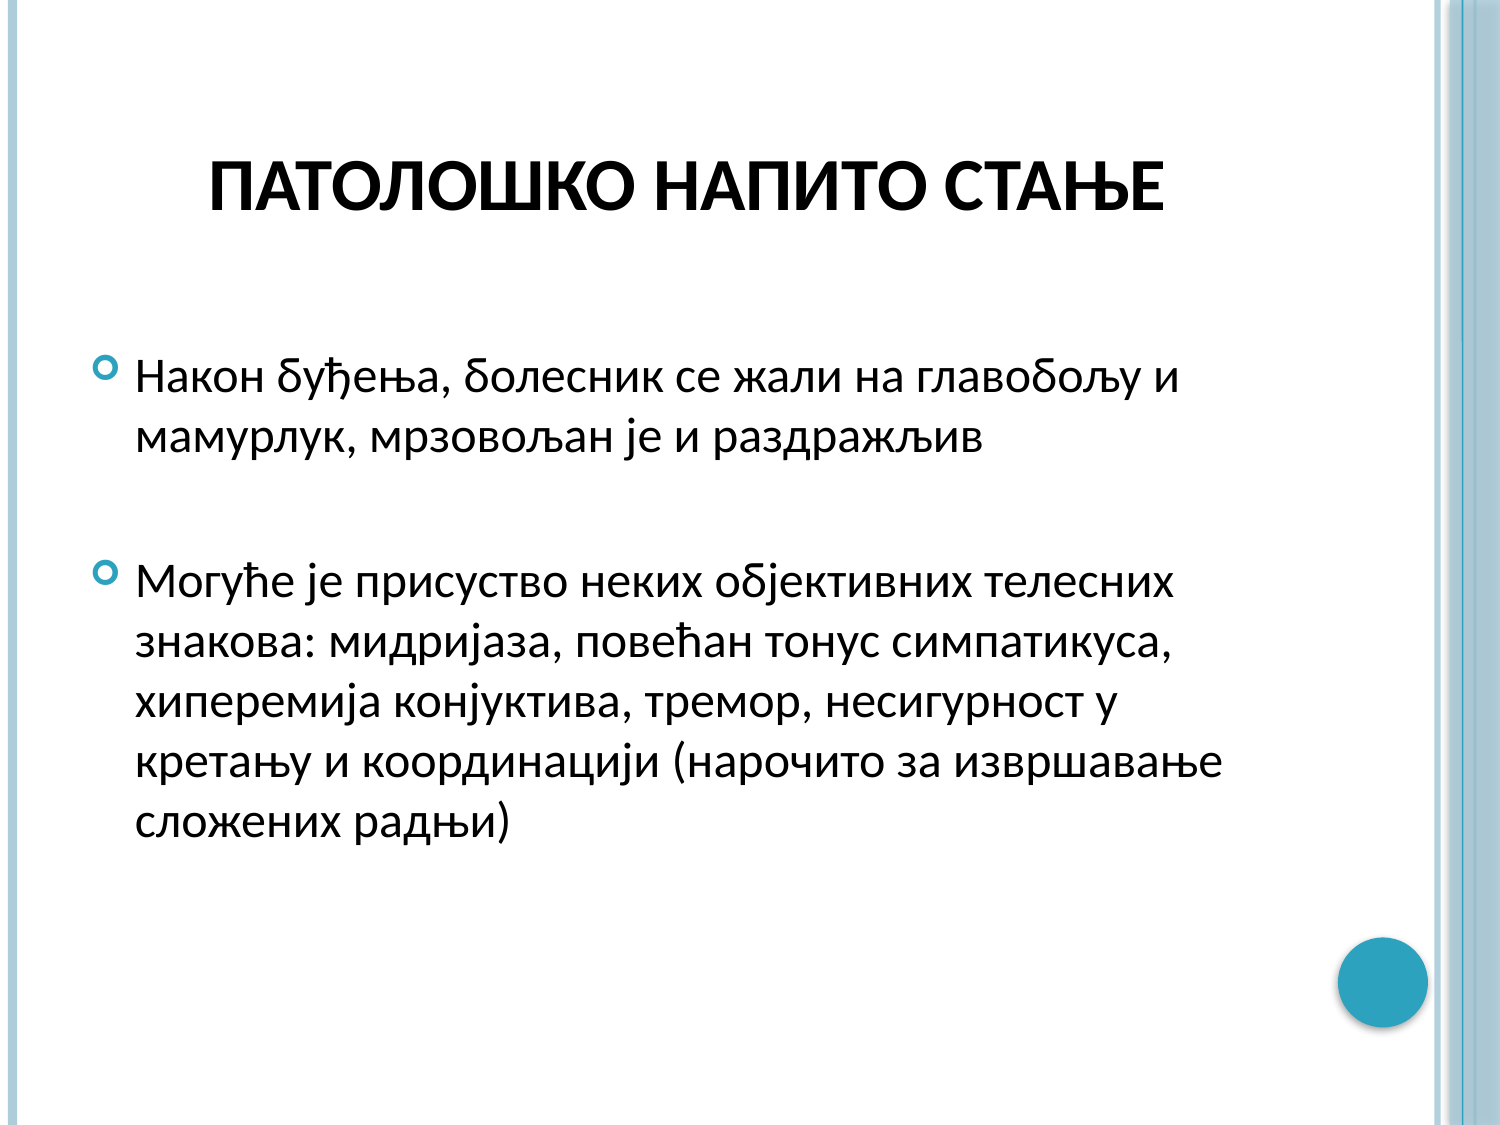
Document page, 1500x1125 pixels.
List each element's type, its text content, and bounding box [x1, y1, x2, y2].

title Патолошко напито стање [75, 45, 1300, 233]
list Након буђења, болесник се жали на главобољу и мамурлук, мрзовољан је и раздражљив Могуће је присуство неких објективних телесних знакова: мидријаза, повећан тонус симпатикуса, хиперемија конјуктива, тремор, несигурност у кретању и координацији (нарочито за извршавање сложених радњи) [75, 262, 1300, 1062]
